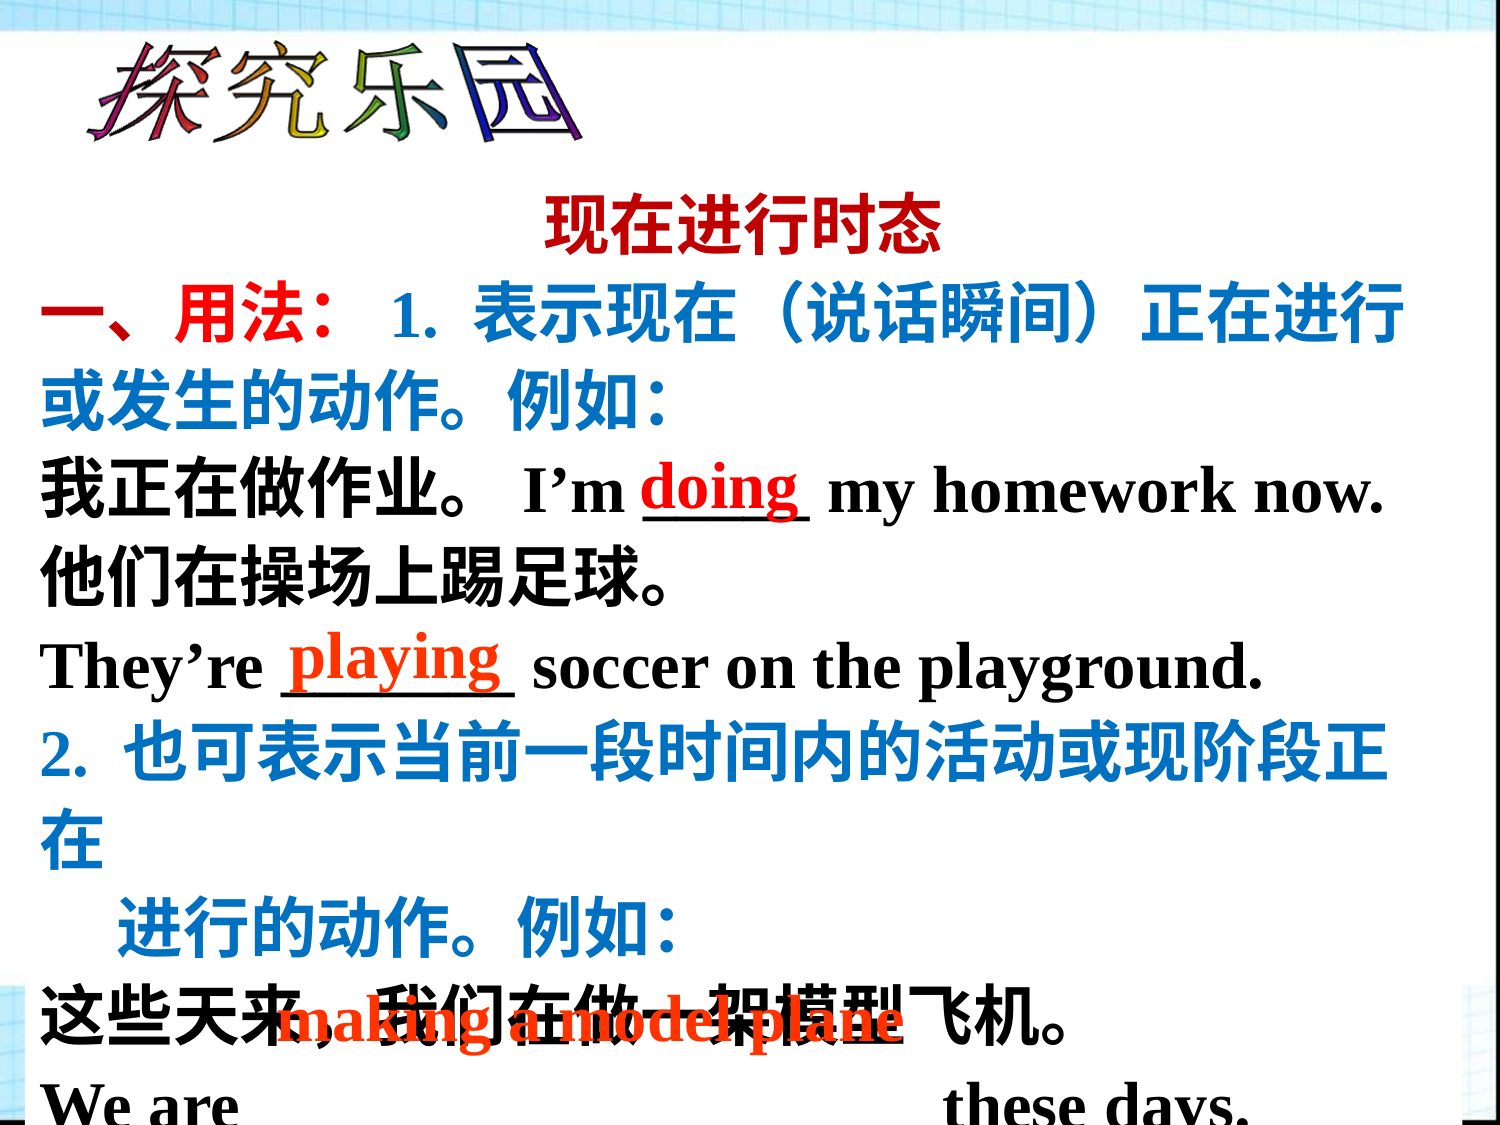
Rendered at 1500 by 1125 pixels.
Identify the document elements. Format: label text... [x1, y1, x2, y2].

picture [0, 0, 1500, 1125]
text_box 现在进行时态 一、用法：1. 表示现在（说话瞬间）正在进行或发生的动作。例如： 我正在做作业。I’m _____ my homework now. 他们在操场上踢足球。 They’re _______ soccer on the playground. 2. 也可表示当前一段时间内的活动或现阶段正在 进行的动作。例如： 这些天来，我们在做一架模型飞机。 We are ____________________ these days. [24, 167, 1463, 1125]
text_box playing [275, 604, 550, 700]
text_box doing [624, 434, 815, 530]
text_box making a model plane [262, 967, 921, 1062]
